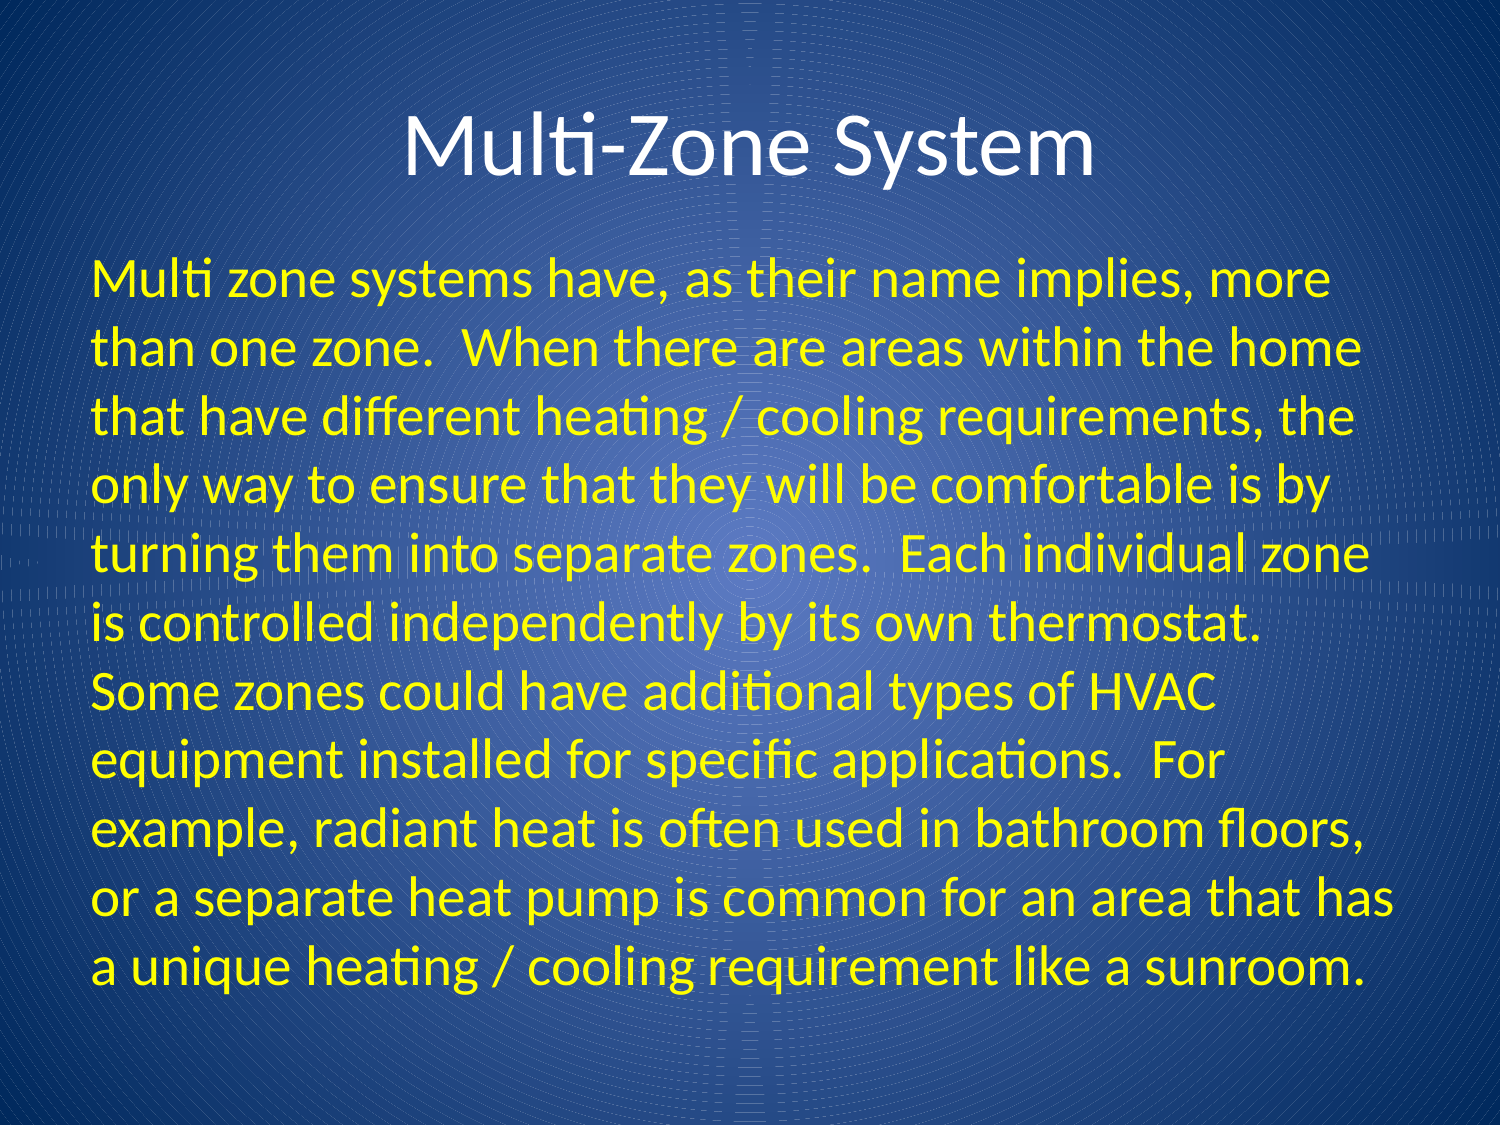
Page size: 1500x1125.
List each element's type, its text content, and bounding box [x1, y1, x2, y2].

title Multi-Zone System [75, 45, 1425, 232]
list Multi zone systems have, as their name implies, more than one zone. When there are areas within the home that have different heating / cooling requirements, the only way to ensure that they will be comfortable is by turning them into separate zones. Each individual zone is controlled independently by its own thermostat. Some zones could have additional types of HVAC equipment installed for specific applications. For example, radiant heat is often used in bathroom floors, or a separate heat pump is common for an area that has a unique heating / cooling requirement like a sunroom. [75, 232, 1425, 1080]
